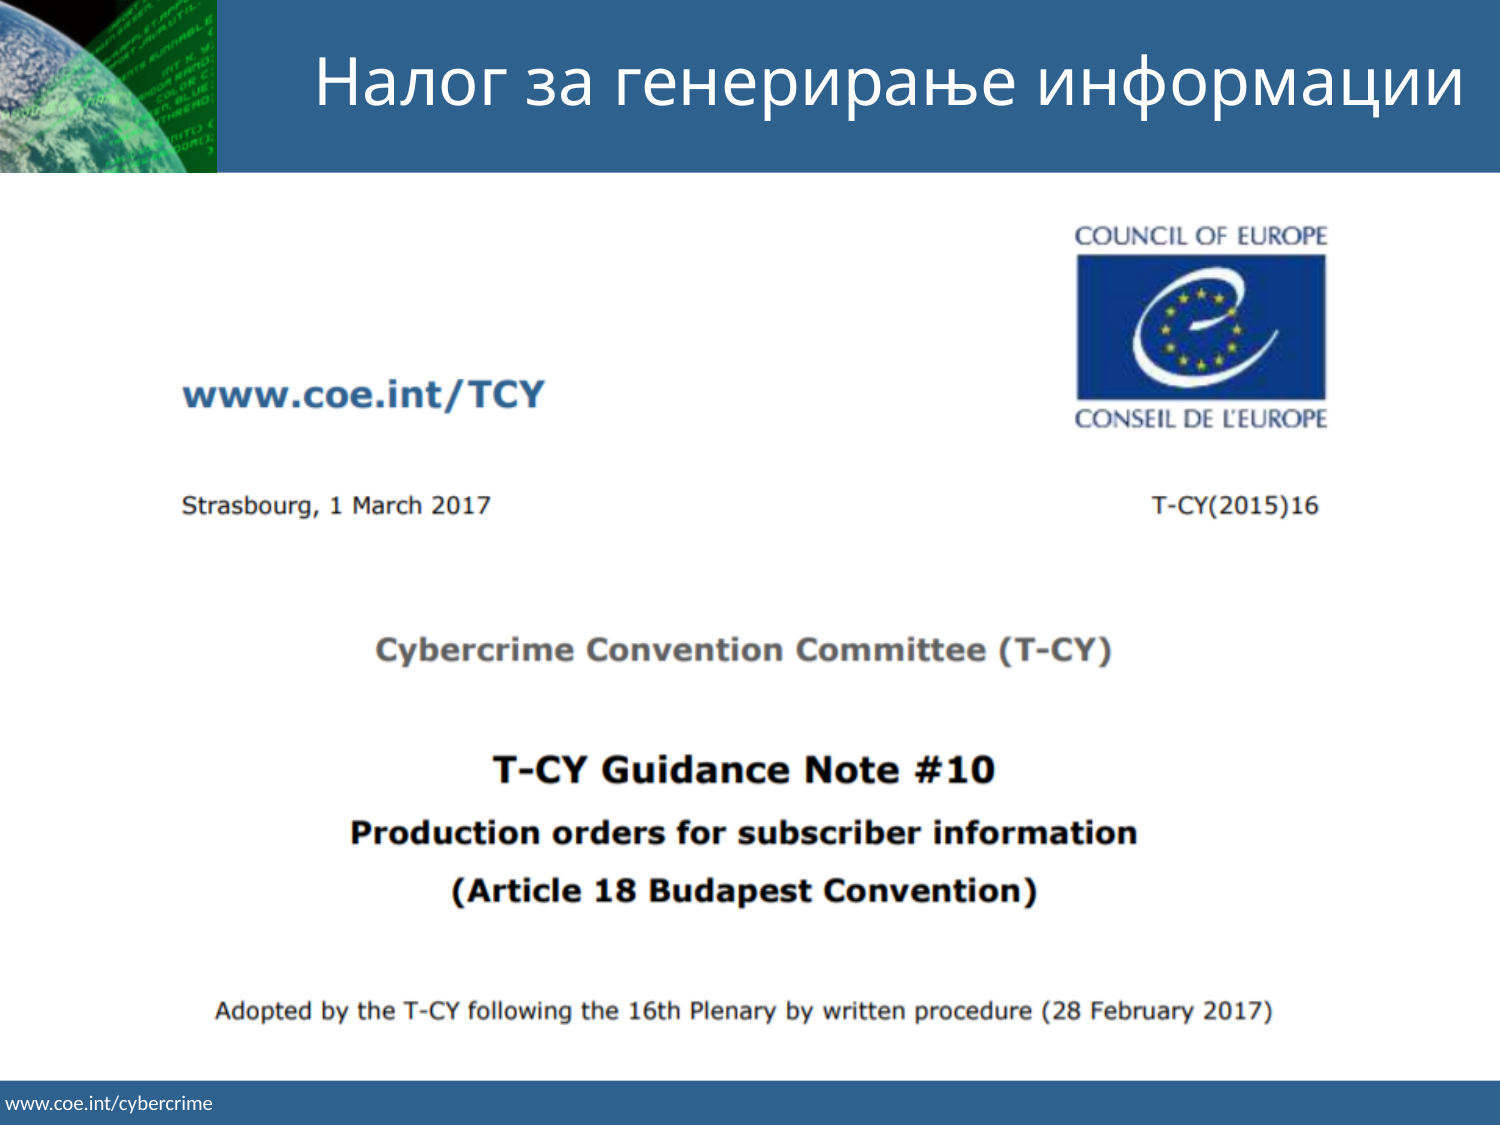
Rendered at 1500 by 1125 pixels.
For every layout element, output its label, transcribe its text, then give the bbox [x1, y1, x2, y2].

text_box Налог за генерирање информации [230, 31, 1483, 127]
picture [0, 0, 217, 173]
picture [129, 186, 1371, 1061]
